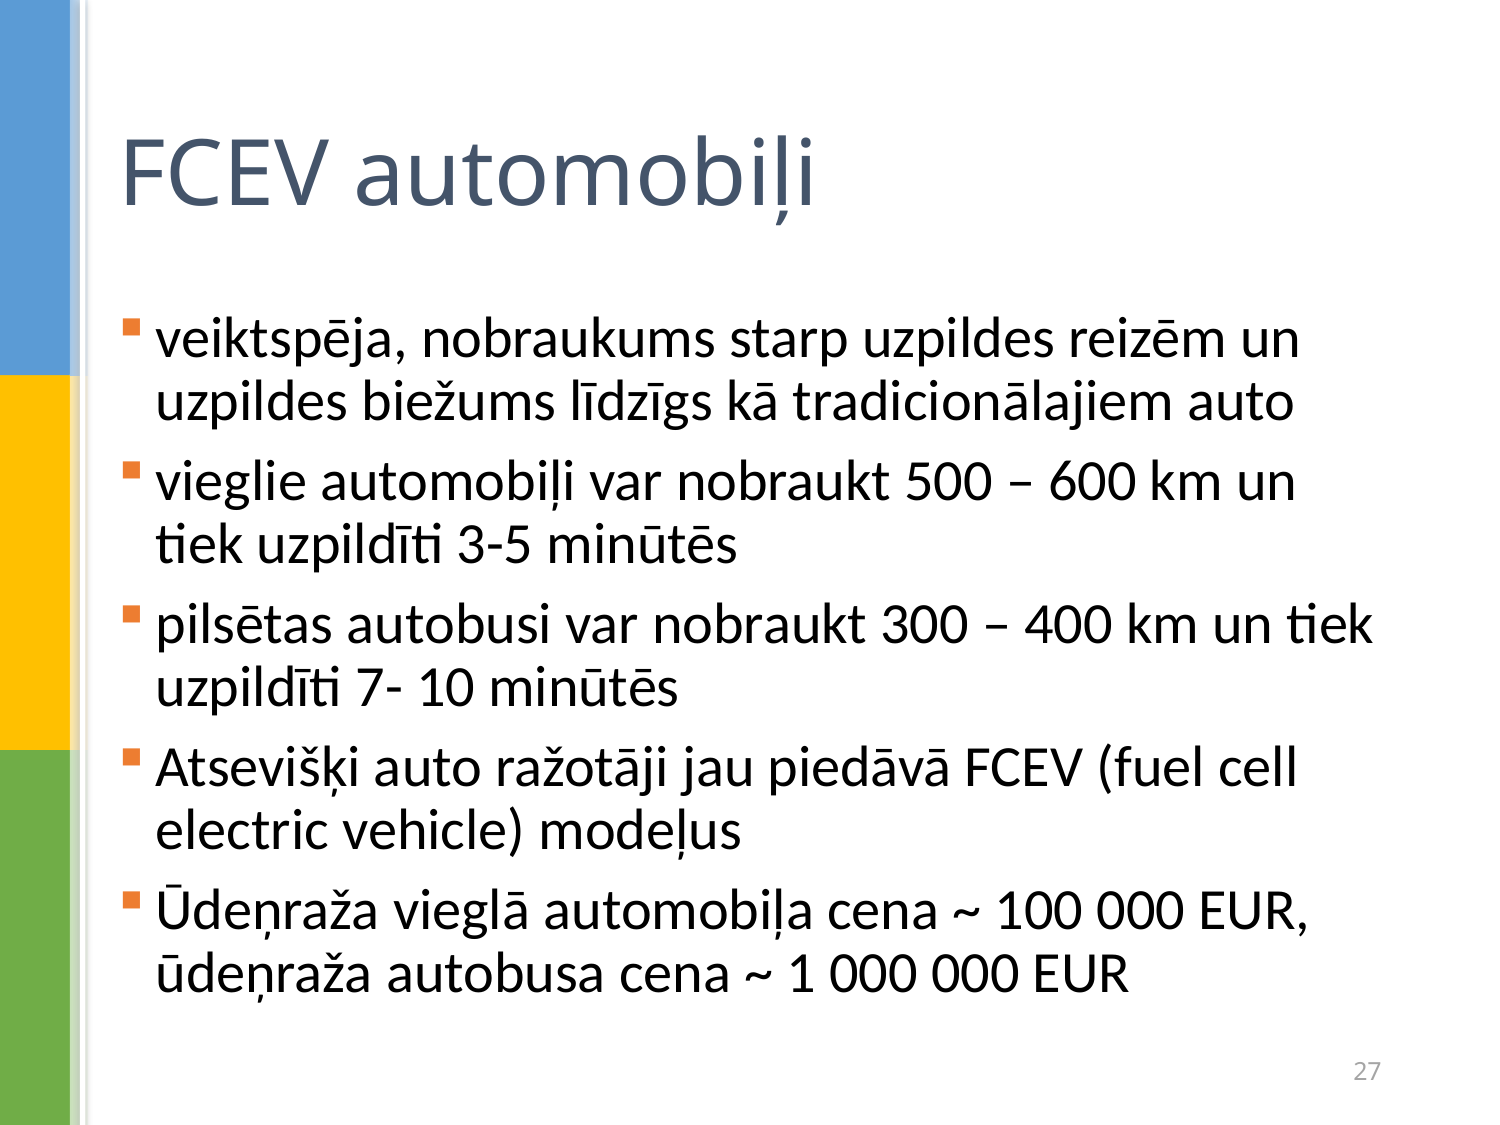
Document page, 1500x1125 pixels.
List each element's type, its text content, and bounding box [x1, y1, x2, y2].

list veiktspēja, nobraukums starp uzpildes reizēm un uzpildes biežums līdzīgs kā tradicionālajiem auto vieglie automobiļi var nobraukt 500 – 600 km un tiek uzpildīti 3-5 minūtēs pilsētas autobusi var nobraukt 300 – 400 km un tiek uzpildīti 7- 10 minūtēs Atsevišķi auto ražotāji jau piedāvā FCEV (fuel cell electric vehicle) modeļus Ūdeņraža vieglā automobiļa cena ~ 100 000 EUR, ūdeņraža autobusa cena ~ 1 000 000 EUR [103, 299, 1397, 1014]
title FCEV automobiļi [103, 59, 1397, 278]
slide_number 27 [993, 1042, 1397, 1103]
